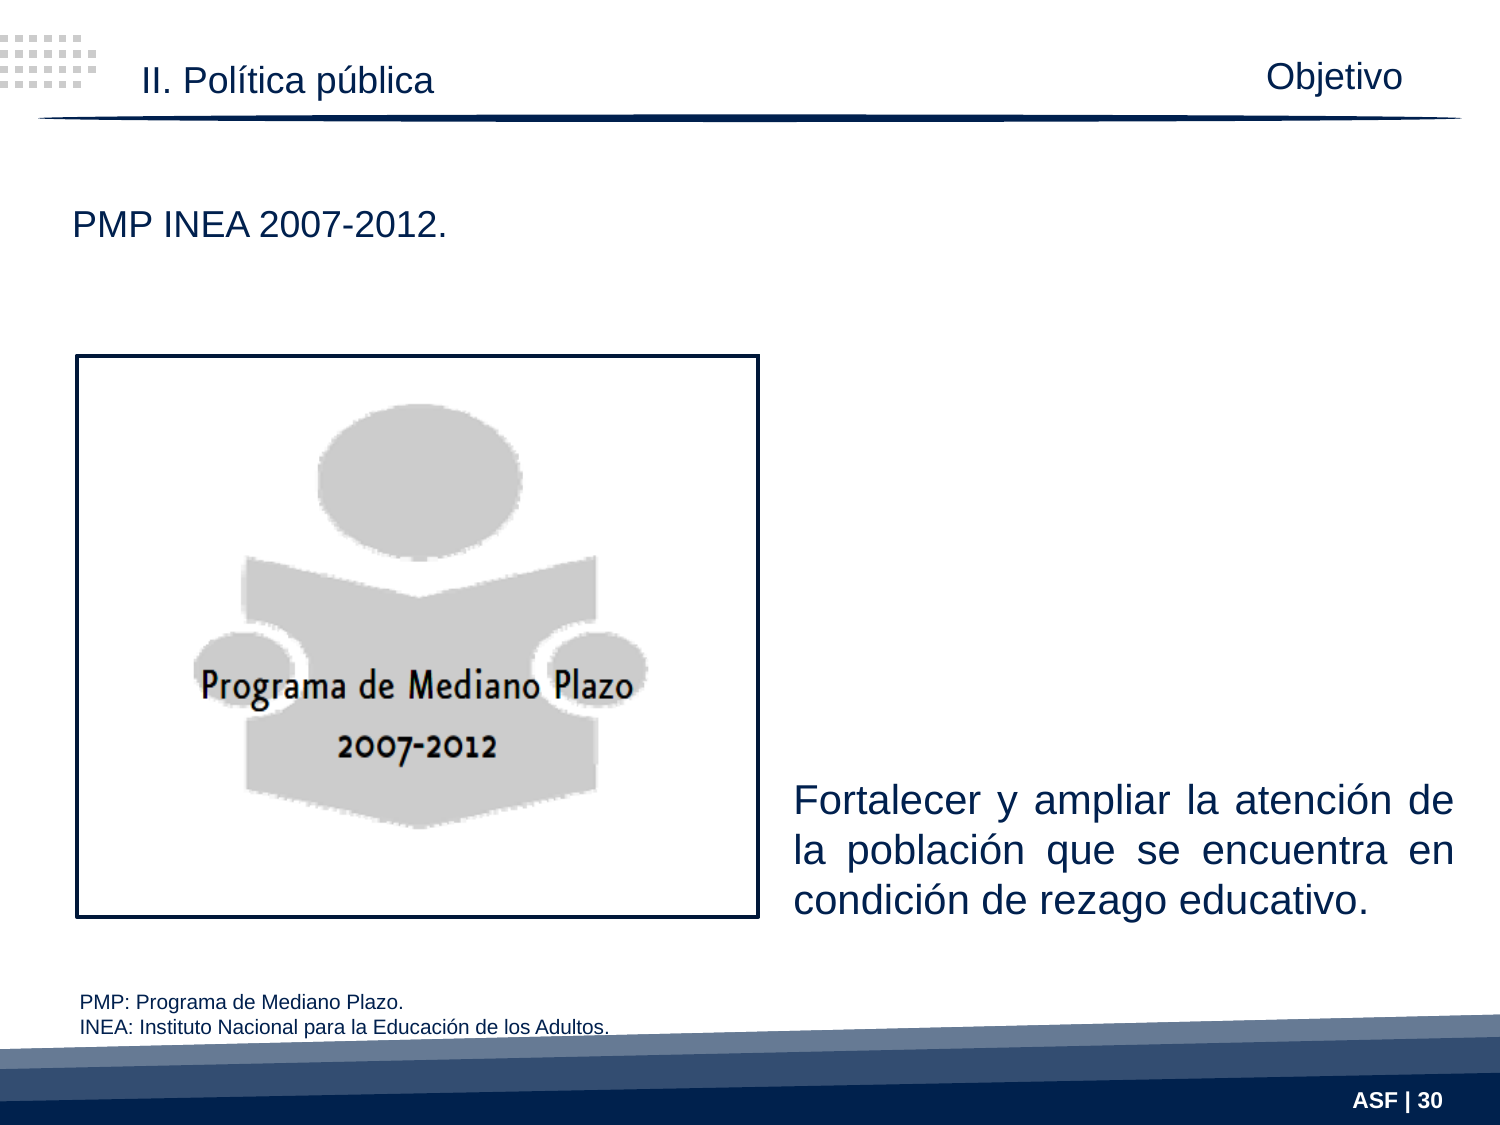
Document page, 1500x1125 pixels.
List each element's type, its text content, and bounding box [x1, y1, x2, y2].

text_box [38, 114, 1462, 123]
text_box PMP: Programa de Mediano Plazo. INEA: Instituto Nacional para la Educación de los Adultos. [64, 980, 1424, 1046]
text_box II. Política pública [126, 30, 450, 109]
picture [77, 355, 759, 918]
slide_number ASF | 30 [1337, 1078, 1489, 1125]
text_box PMP INEA 2007-2012. [57, 192, 1405, 252]
text_box Objetivo [1200, 26, 1459, 105]
text_box Fortalecer y ampliar la atención de la población que se encuentra en condición de rezago educativo. [778, 765, 1470, 930]
